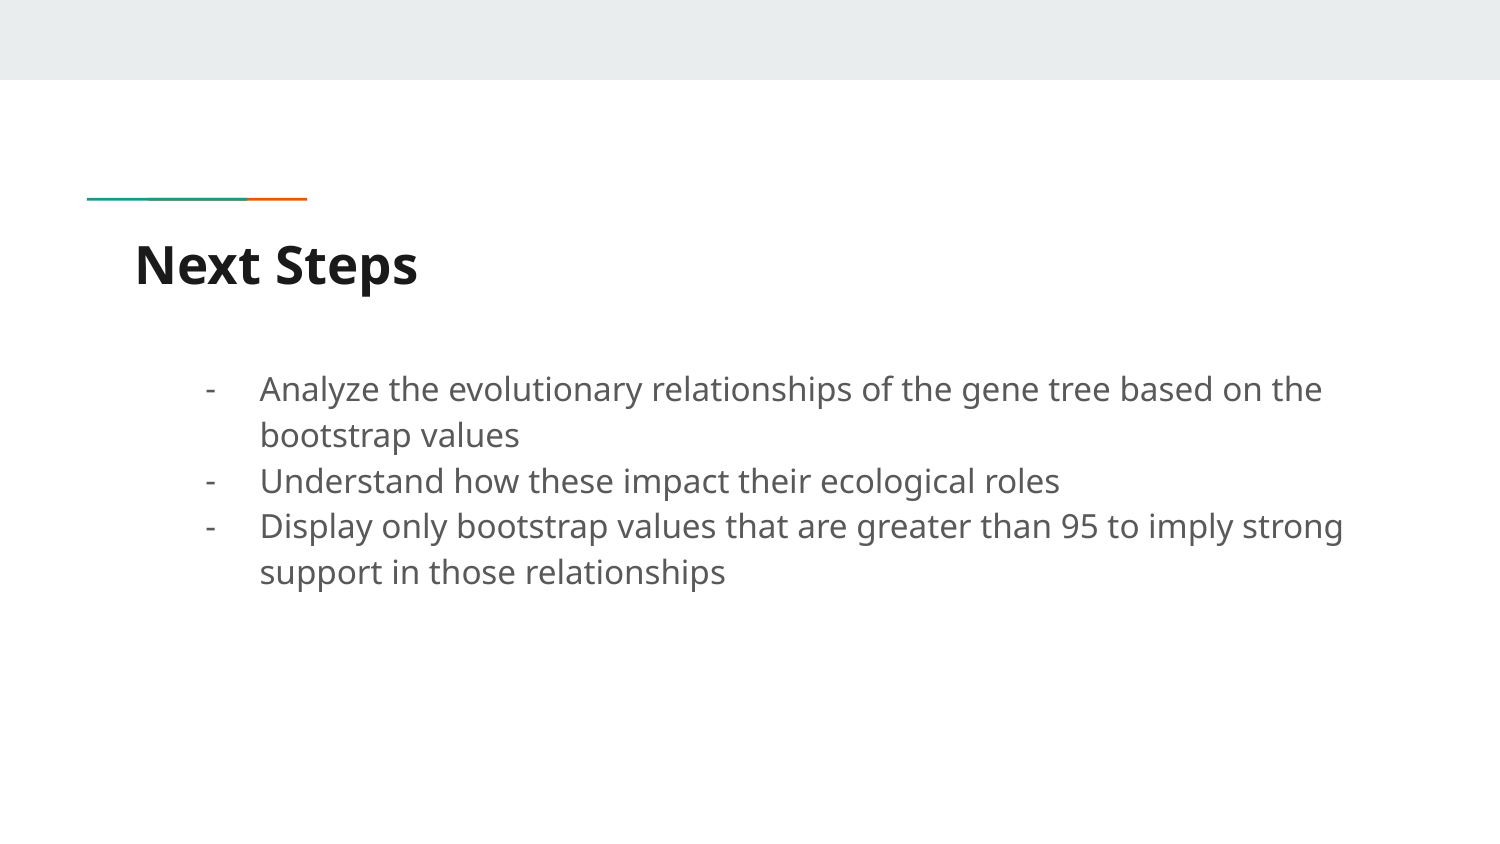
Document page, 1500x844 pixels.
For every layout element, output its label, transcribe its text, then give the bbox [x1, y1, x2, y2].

title Next Steps [119, 216, 1381, 305]
list Analyze the evolutionary relationships of the gene tree based on the bootstrap values Understand how these impact their ecological roles Display only bootstrap values that are greater than 95 to imply strong support in those relationships [169, 347, 1410, 719]
